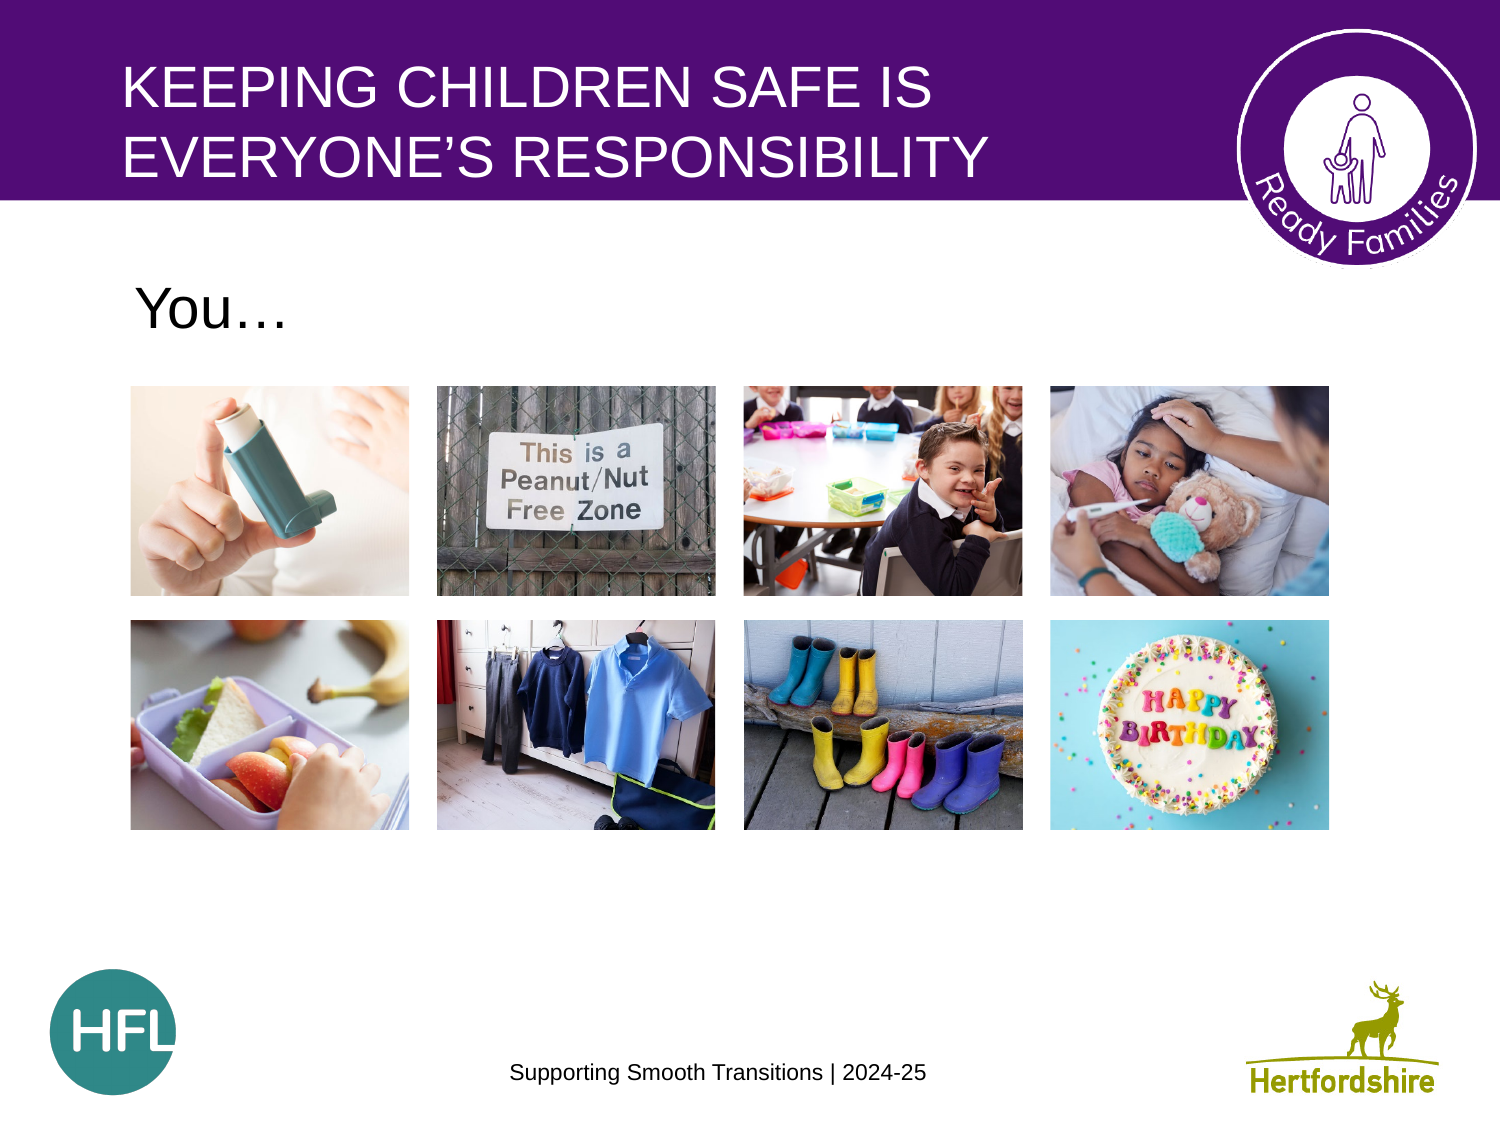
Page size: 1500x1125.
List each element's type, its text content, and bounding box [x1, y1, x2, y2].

picture [1050, 620, 1330, 831]
title Keeping children safe is everyone’s responsibility [106, 9, 1234, 197]
picture [40, 963, 184, 1103]
picture [436, 386, 717, 597]
picture [744, 620, 1024, 831]
list You… [119, 262, 501, 353]
picture [1050, 386, 1330, 597]
picture [743, 386, 1023, 597]
picture [436, 620, 716, 831]
picture [130, 620, 410, 831]
picture [1197, 952, 1487, 1125]
picture [1234, 26, 1479, 271]
picture [130, 386, 410, 597]
